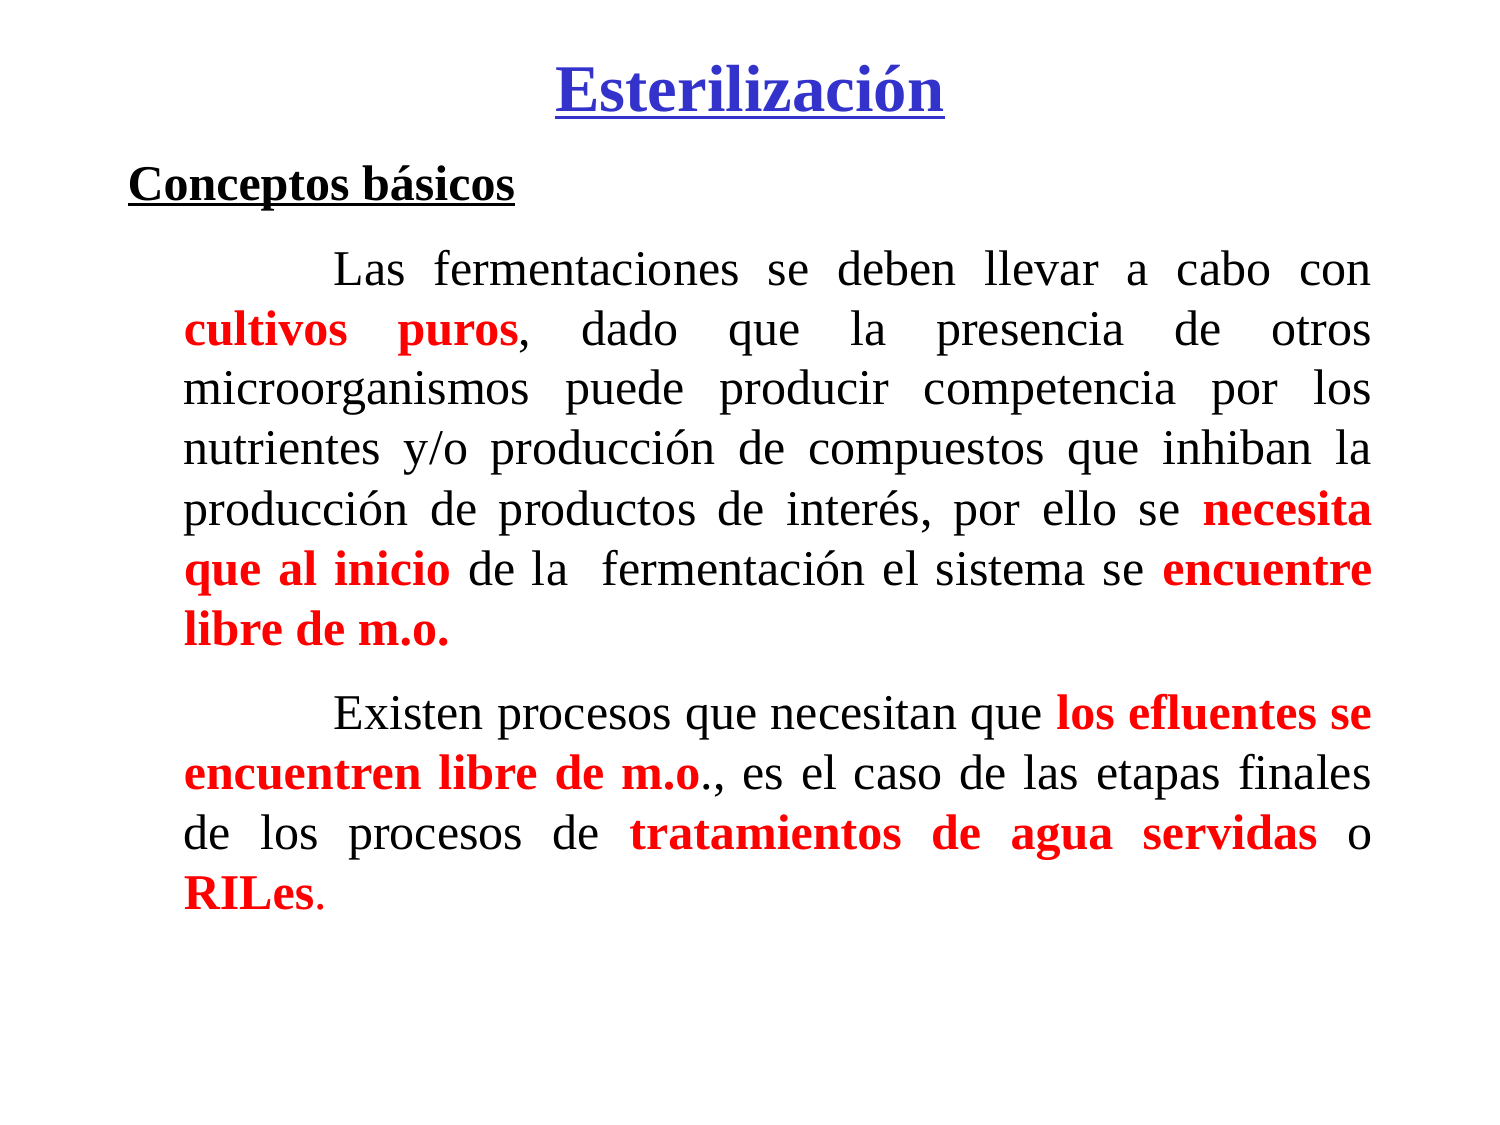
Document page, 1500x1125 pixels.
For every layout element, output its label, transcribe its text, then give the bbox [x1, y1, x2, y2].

list Esterilización Conceptos básicos Las fermentaciones se deben llevar a cabo con cultivos puros, dado que la presencia de otros microorganismos puede producir competencia por los nutrientes y/o producción de compuestos que inhiban la producción de productos de interés, por ello se necesita que al inicio de la fermentación el sistema se encuentre libre de m.o. Existen procesos que necesitan que los efluentes se encuentren libre de m.o., es el caso de las etapas finales de los procesos de tratamientos de agua servidas o RILes. [112, 37, 1388, 513]
